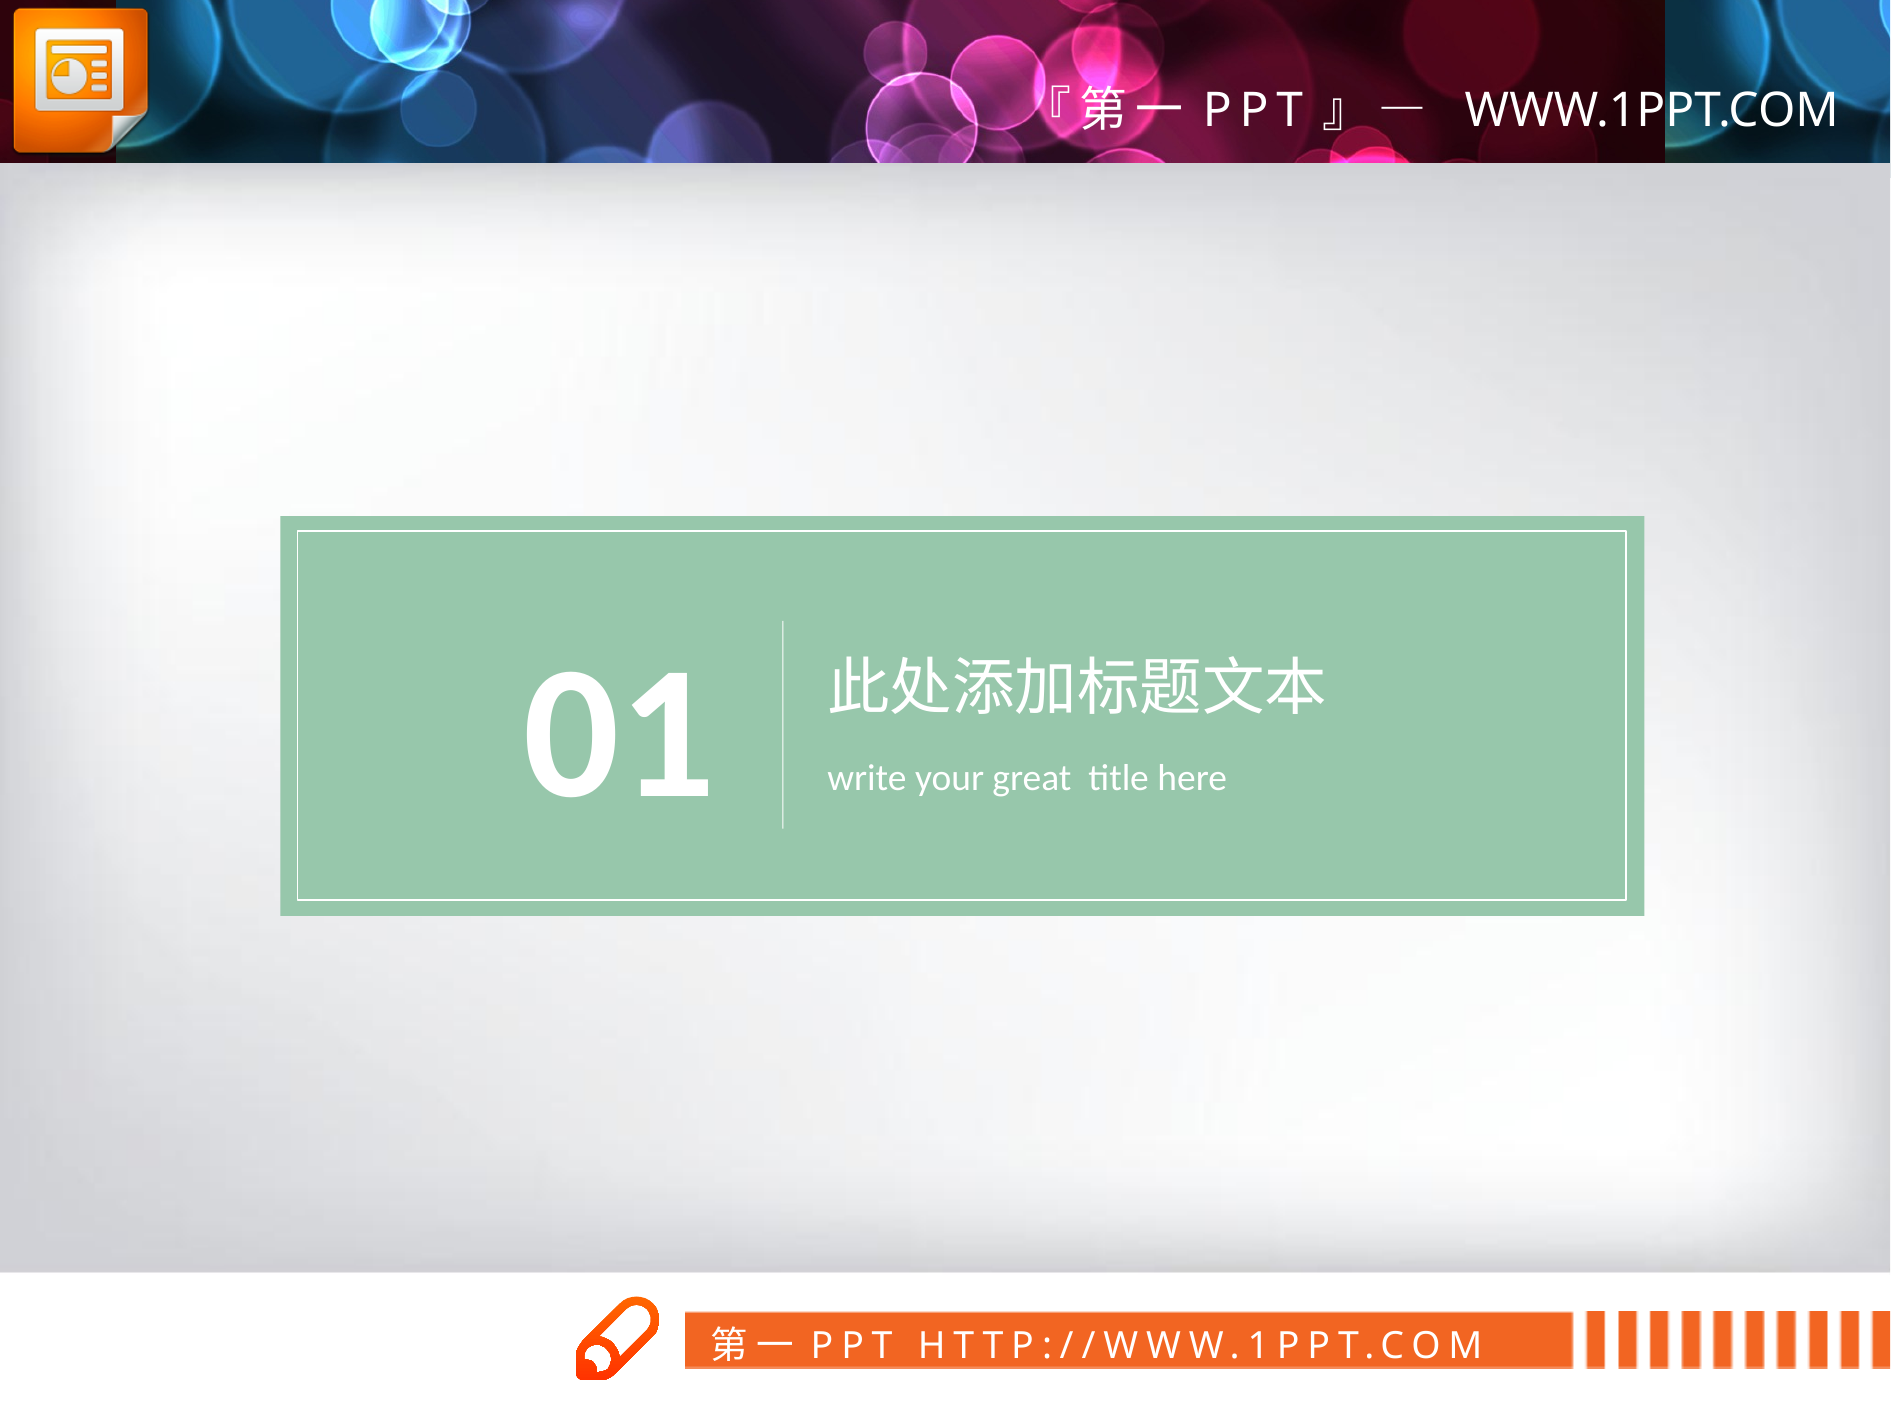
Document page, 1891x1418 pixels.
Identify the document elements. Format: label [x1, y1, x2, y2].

text_box [280, 515, 1645, 917]
picture [685, 1311, 1891, 1369]
picture [0, 0, 1891, 1275]
